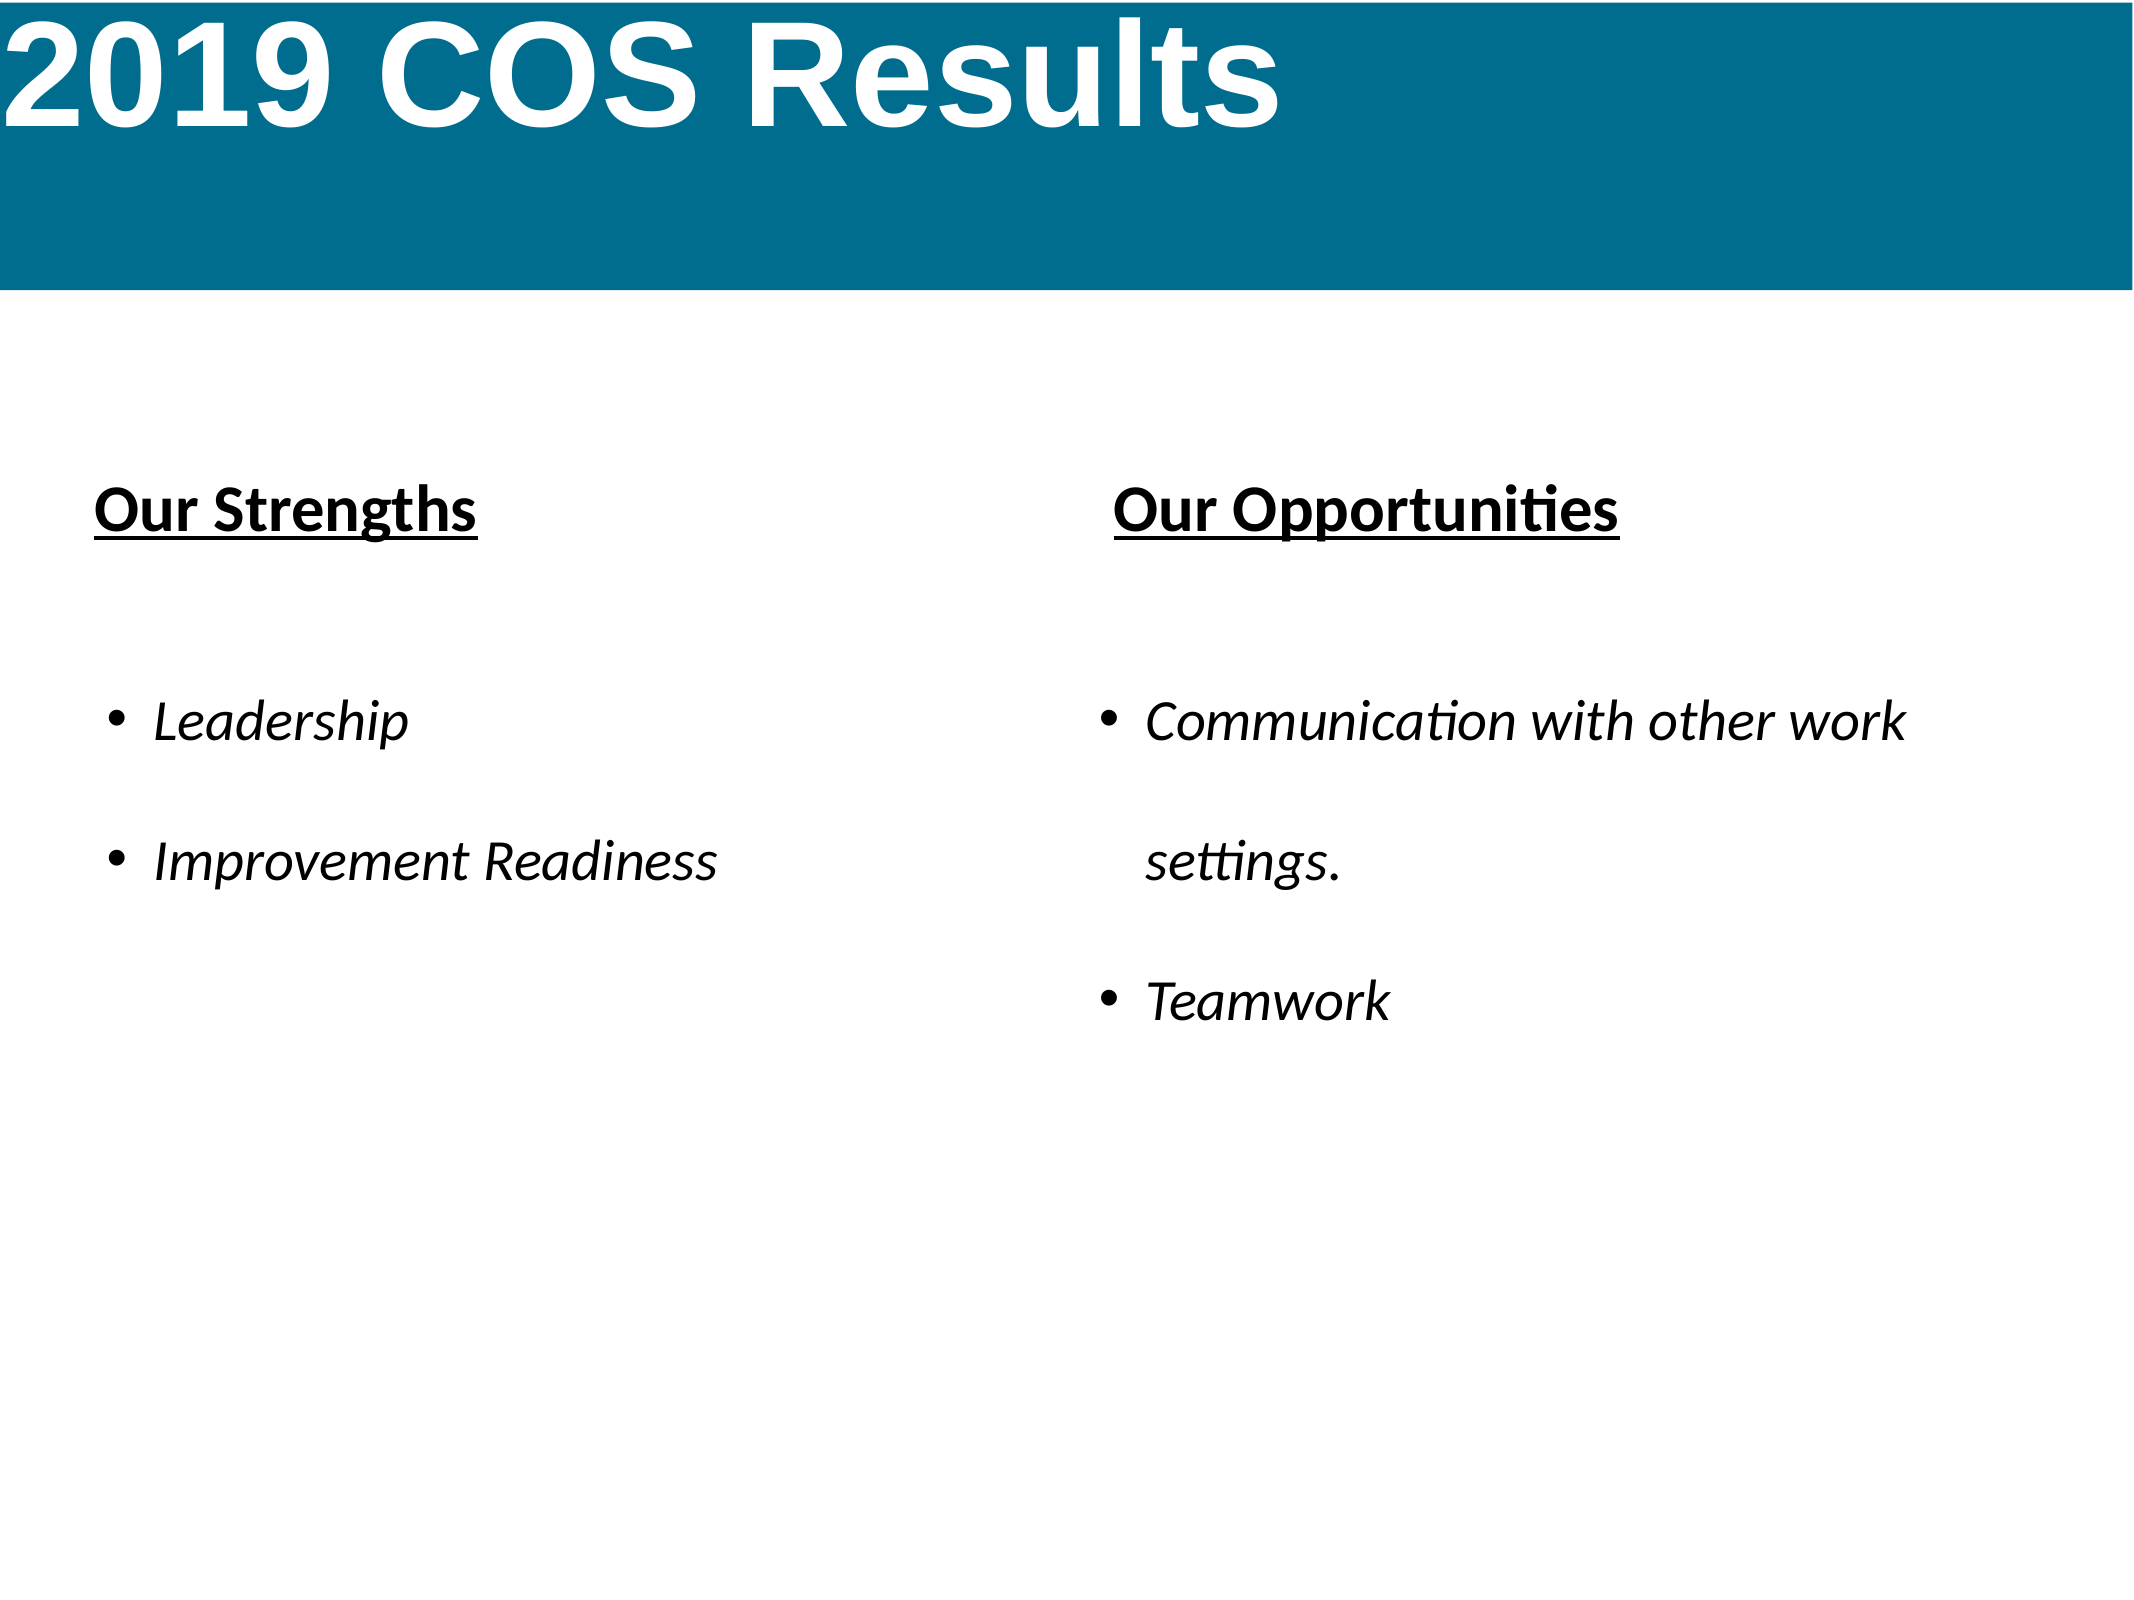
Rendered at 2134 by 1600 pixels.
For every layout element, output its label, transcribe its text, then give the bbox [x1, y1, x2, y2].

text_box [0, 2, 2133, 291]
list Leadership Improvement Readiness [106, 612, 1035, 1526]
title 2019 COS Results [0, 17, 2020, 285]
text_box Our Opportunities [1098, 457, 1817, 553]
list Communication with other work settings. Teamwork [1098, 612, 2027, 1526]
text_box Our Strengths [79, 457, 692, 553]
